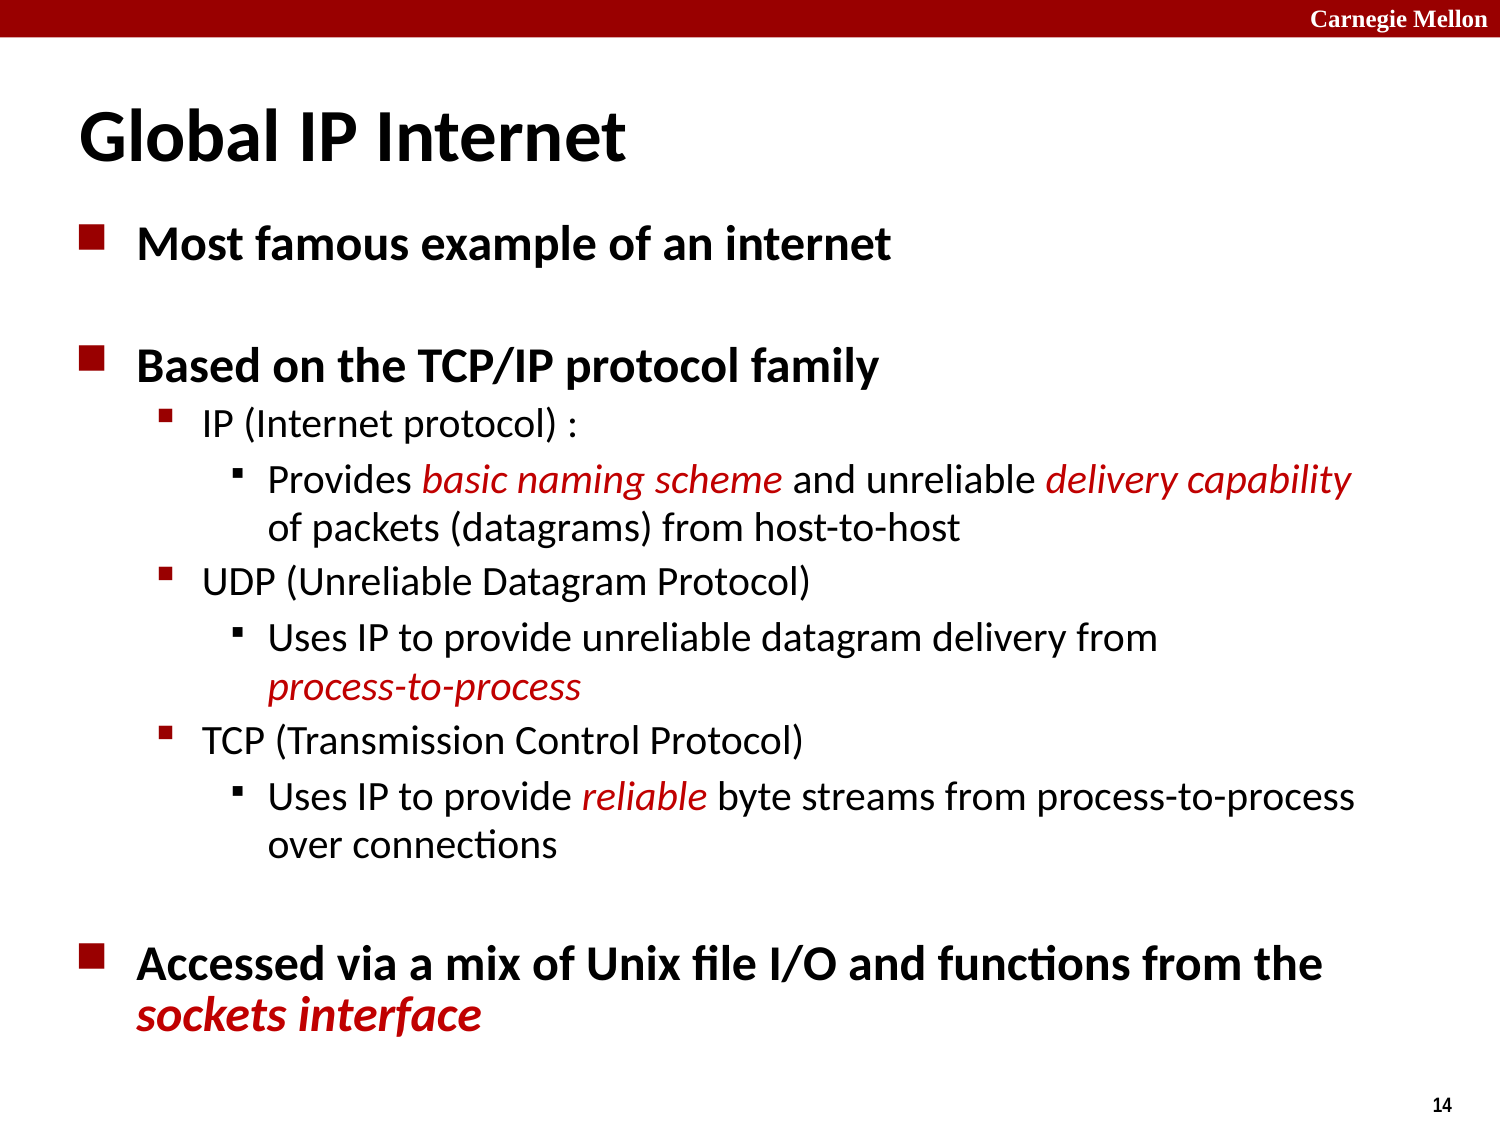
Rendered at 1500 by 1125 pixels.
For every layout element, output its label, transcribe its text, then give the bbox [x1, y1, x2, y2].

list Most famous example of an internet Based on the TCP/IP protocol family IP (Internet protocol) : Provides basic naming scheme and unreliable delivery capability of packets (datagrams) from host-to-host UDP (Unreliable Datagram Protocol) Uses IP to provide unreliable datagram delivery from process-to-process TCP (Transmission Control Protocol) Uses IP to provide reliable byte streams from process-to-process over connections Accessed via a mix of Unix file I/O and functions from the sockets interface [64, 212, 1426, 1029]
title Global IP Internet [64, 68, 1310, 194]
